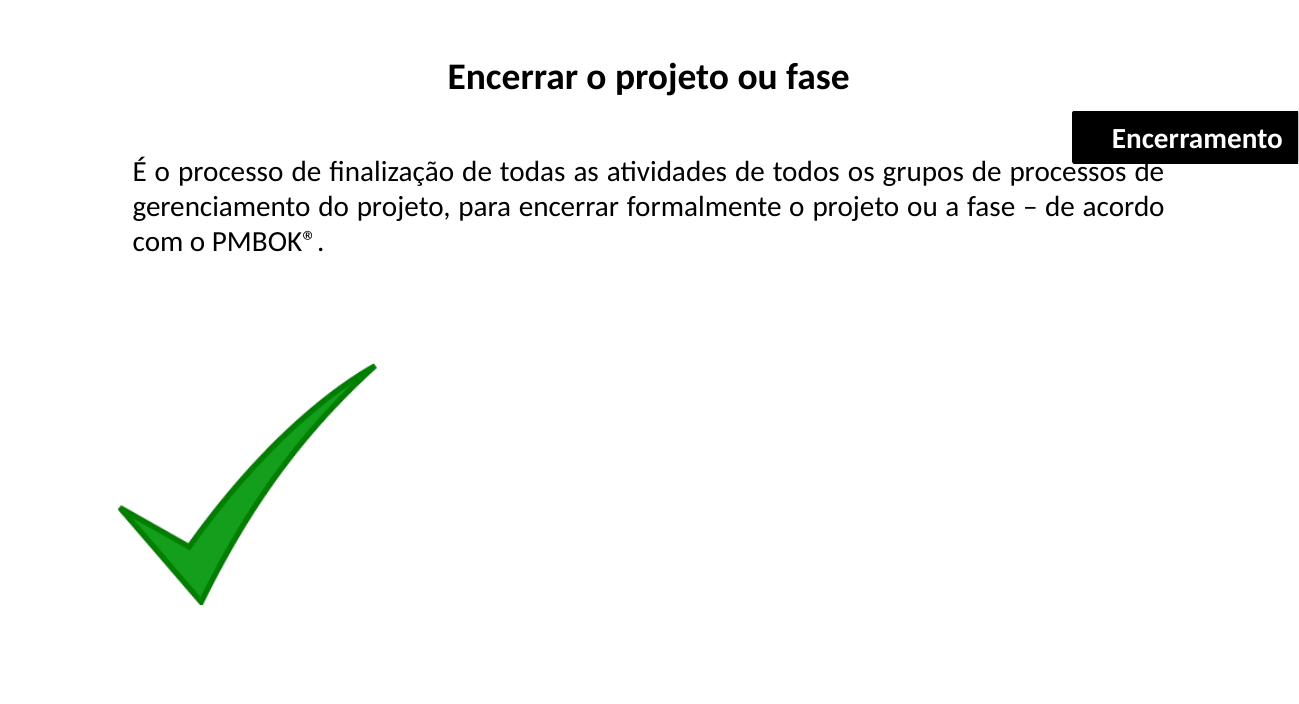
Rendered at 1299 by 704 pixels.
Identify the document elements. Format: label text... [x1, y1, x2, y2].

picture [117, 363, 378, 605]
text_box É o processo de finalização de todas as atividades de todos os grupos de processos de gerenciamento do projeto, para encerrar formalmente o projeto ou a fase – de acordo com o PMBOK®. [117, 145, 1181, 267]
text_box Encerrar o projeto ou fase [0, 44, 1299, 106]
text_box Encerramento [1074, 112, 1299, 162]
